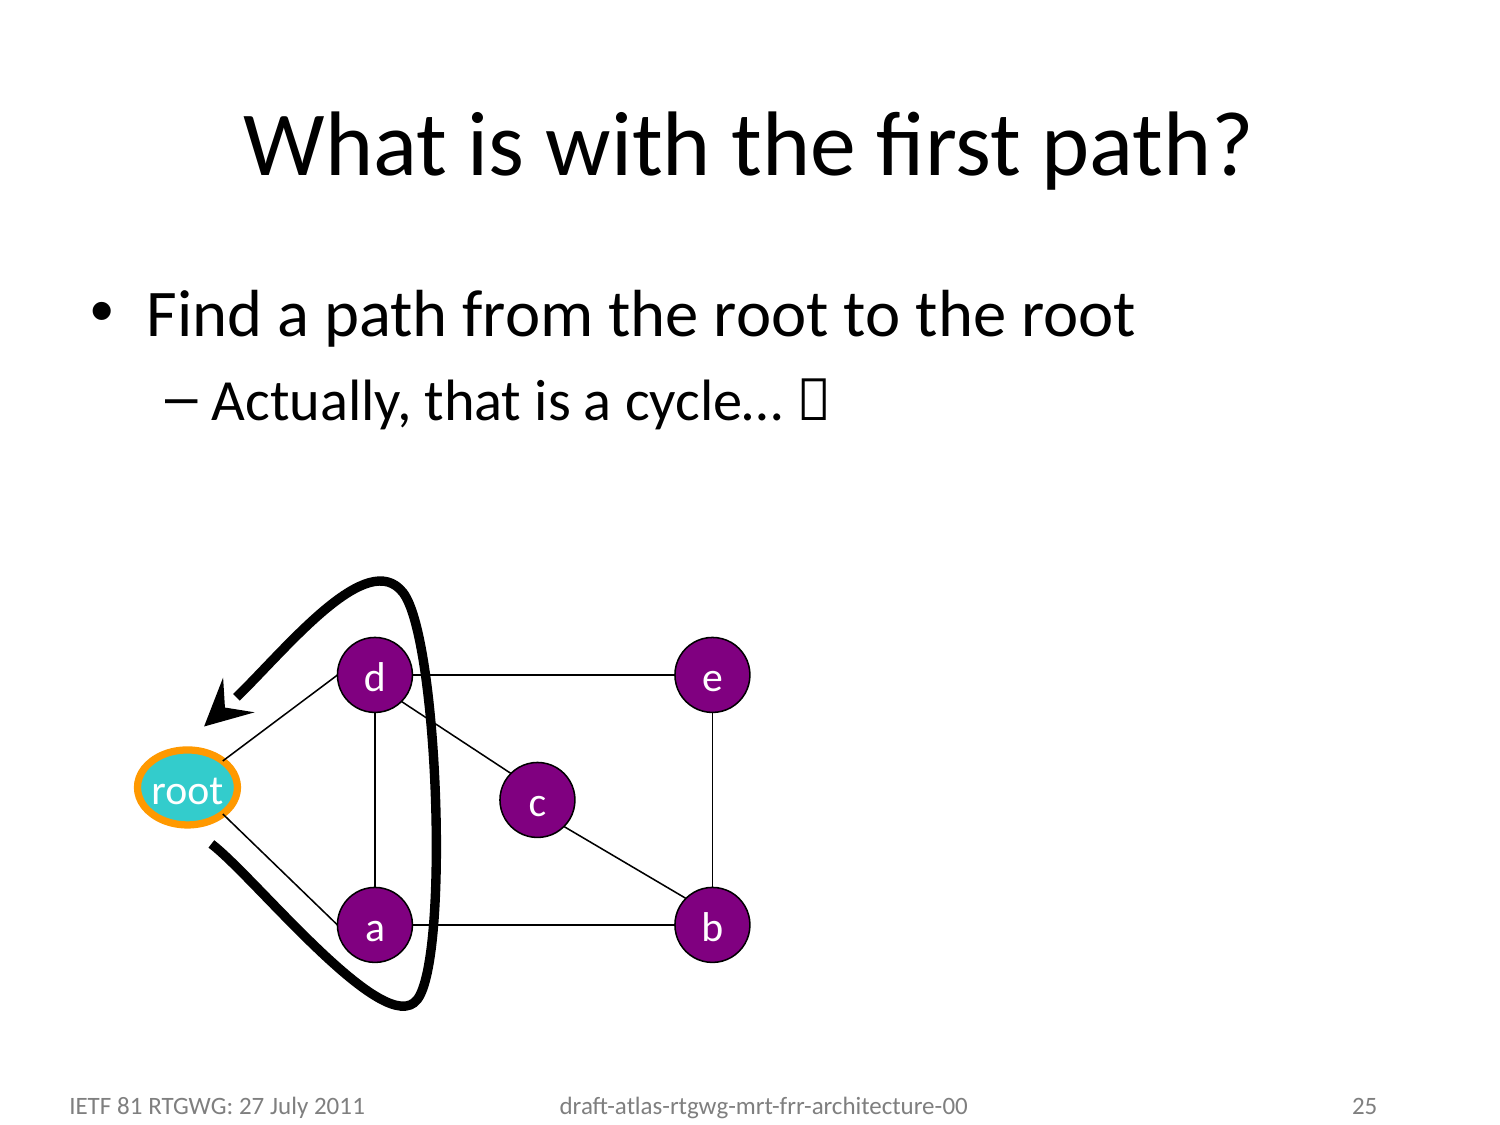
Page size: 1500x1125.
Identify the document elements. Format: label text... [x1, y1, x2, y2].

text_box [222, 674, 338, 758]
text_box b [675, 887, 750, 963]
text_box [204, 582, 437, 1007]
text_box c [499, 762, 575, 838]
text_box root [137, 749, 209, 825]
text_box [401, 701, 512, 774]
text_box e [675, 637, 750, 713]
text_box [563, 826, 687, 899]
title What is with the first path? [75, 45, 1425, 233]
list Find a path from the root to the root Actually, that is a cycle…  [75, 262, 1425, 475]
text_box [222, 817, 338, 926]
